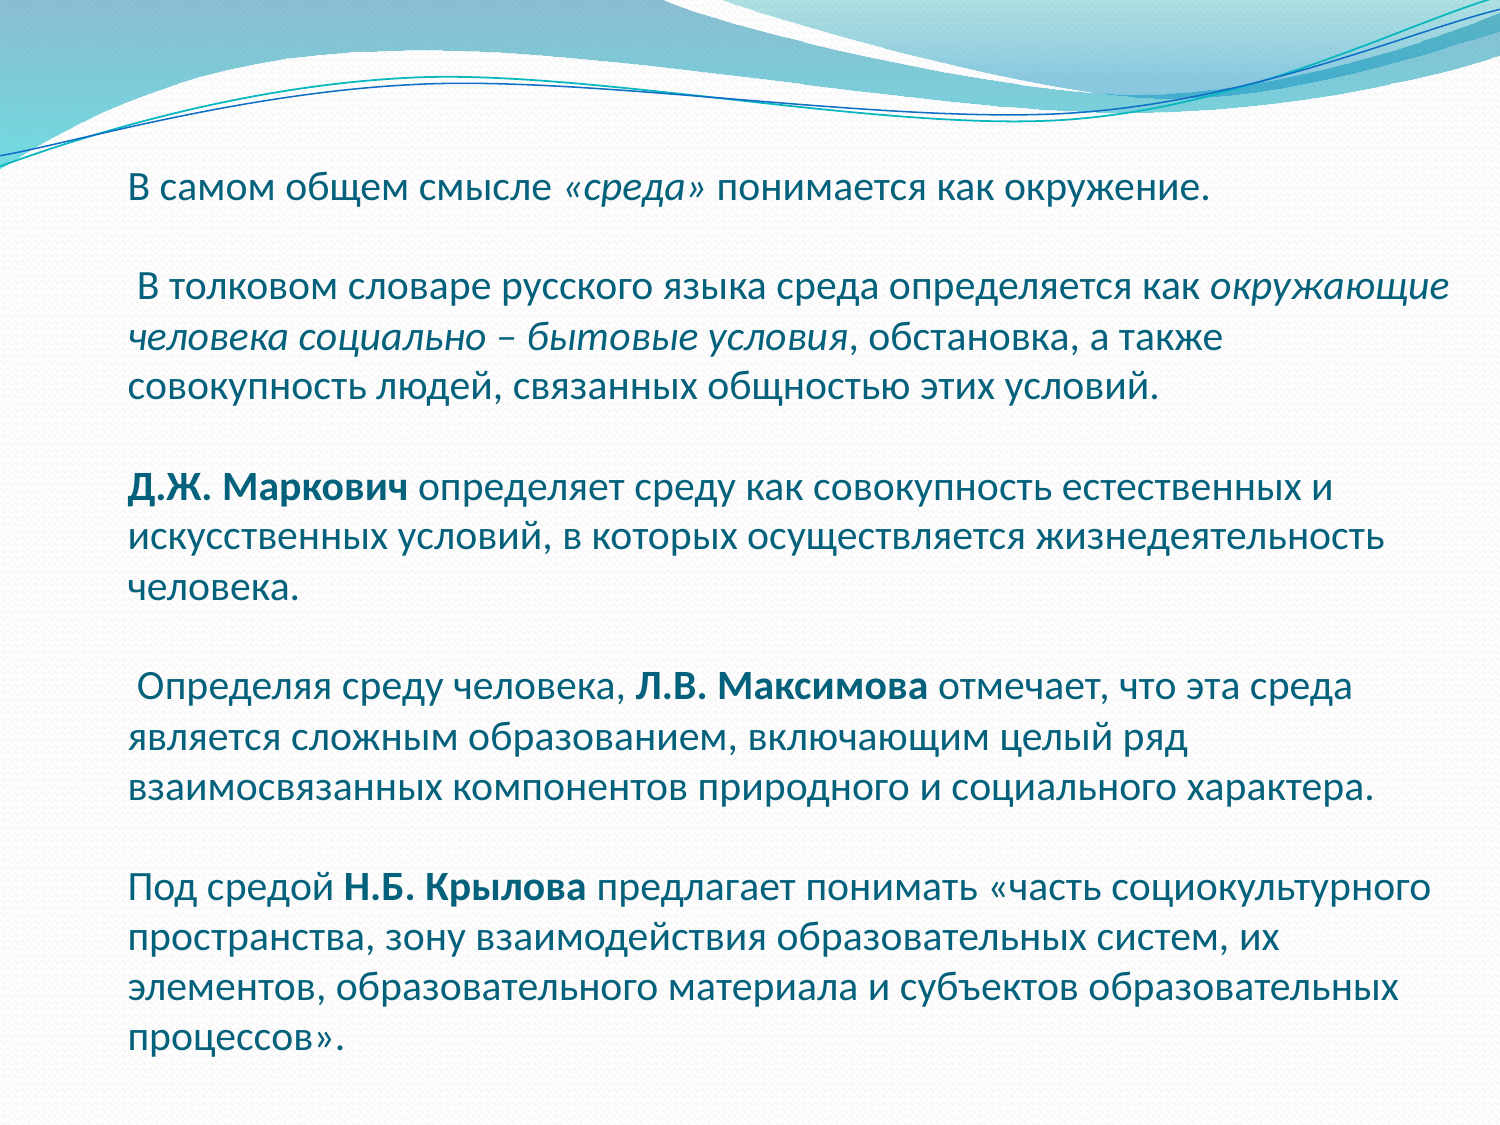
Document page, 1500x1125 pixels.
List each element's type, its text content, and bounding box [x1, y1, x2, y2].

title В самом общем смысле «среда» понимается как окружение. В толковом словаре русского языка среда определяется как окружающие человека социально – бытовые условия, обстановка, а также совокупность людей, связанных общностью этих условий. Д.Ж. Маркович определяет среду как совокупность естественных и искусственных условий, в которых осуществляется жизнедеятельность человека. Определяя среду человека, Л.В. Максимова отмечает, что эта среда является сложным образованием, включающим целый ряд взаимосвязанных компонентов природного и социального характера. Под средой Н.Б. Крылова предлагает понимать «часть социокультурного пространства, зону взаимодействия образовательных систем, их элементов, образовательного материала и субъектов образовательных процессов». [127, 137, 1459, 1059]
